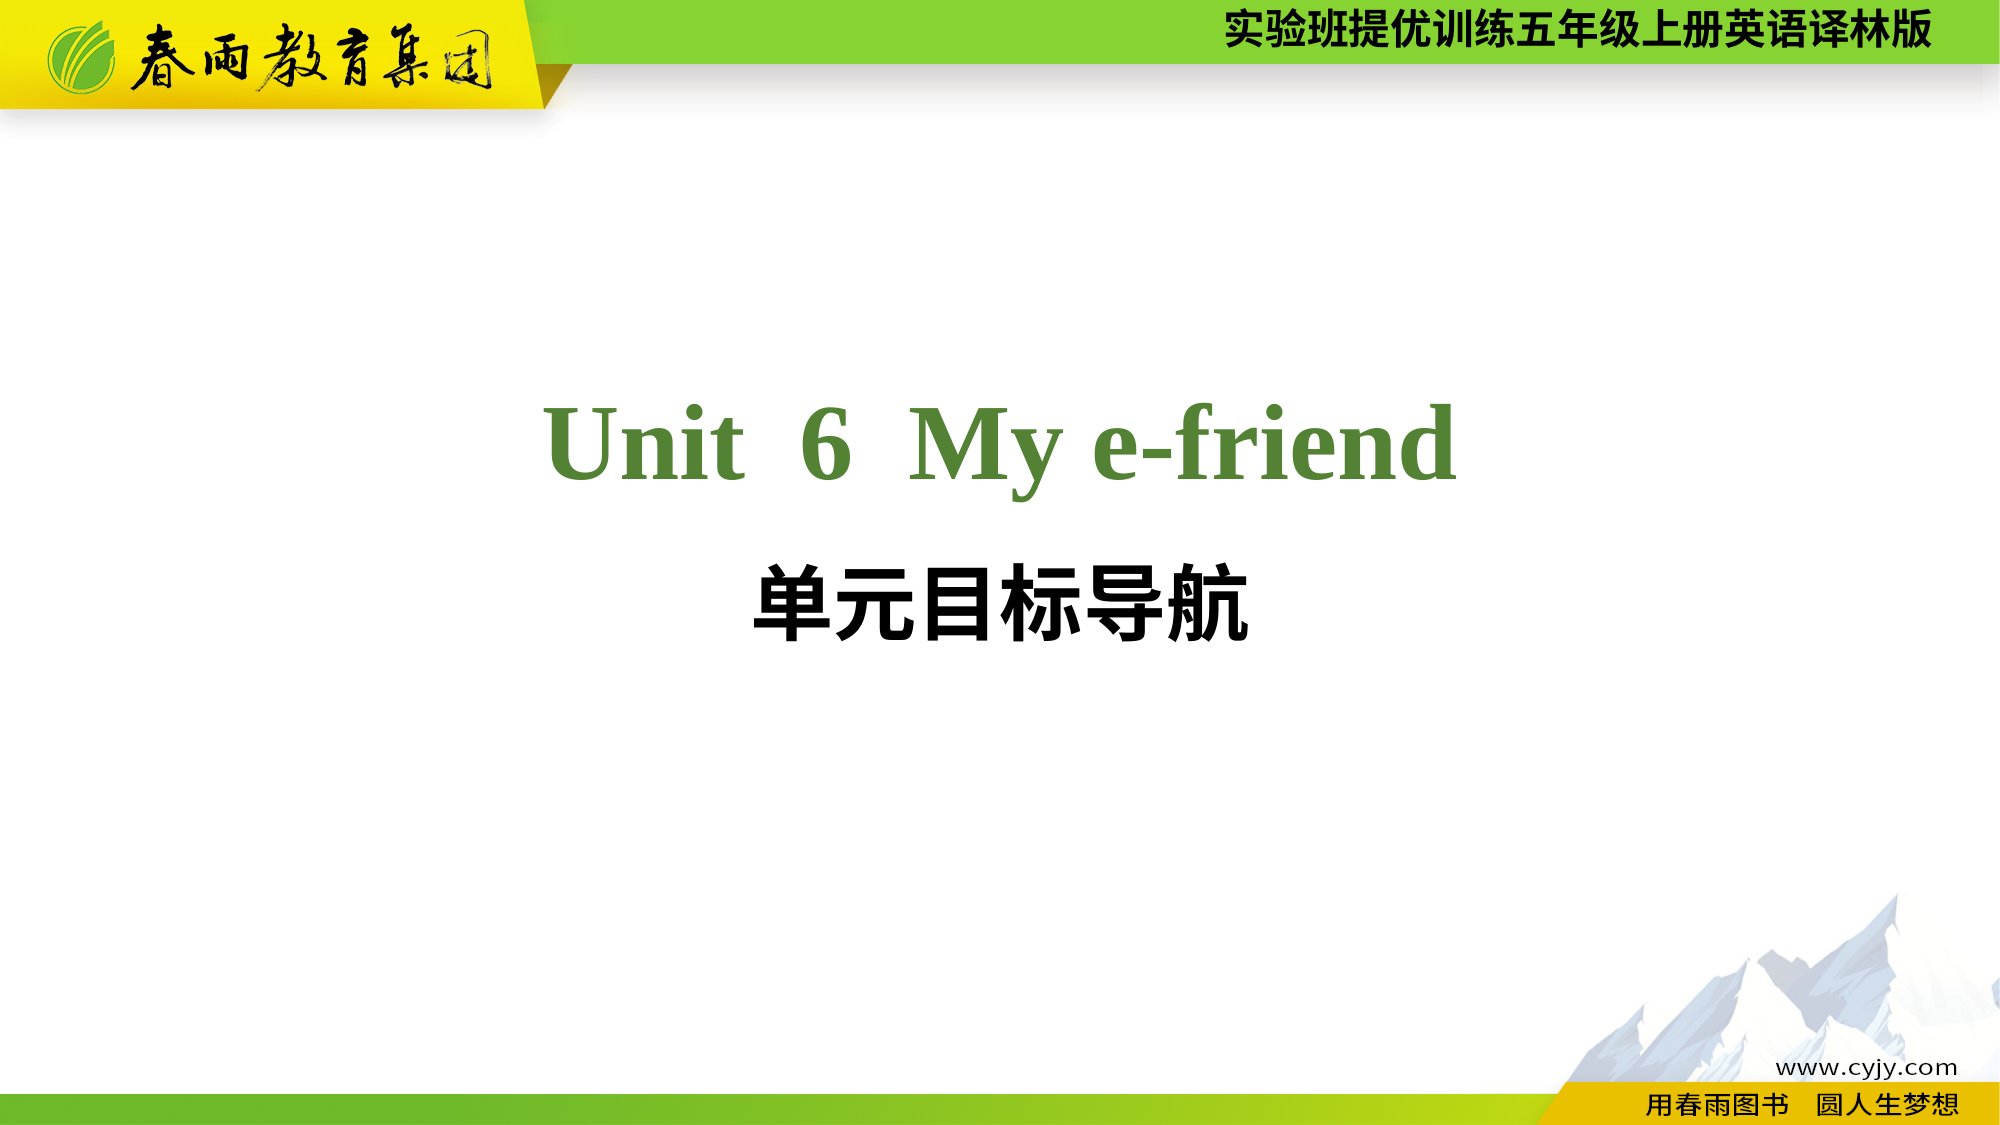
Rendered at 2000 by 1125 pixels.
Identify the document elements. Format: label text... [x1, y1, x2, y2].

picture [0, 659, 2000, 1125]
picture [0, 0, 2000, 298]
text_box Unit 6 My e-friend 单元目标导航 [0, 298, 2000, 659]
